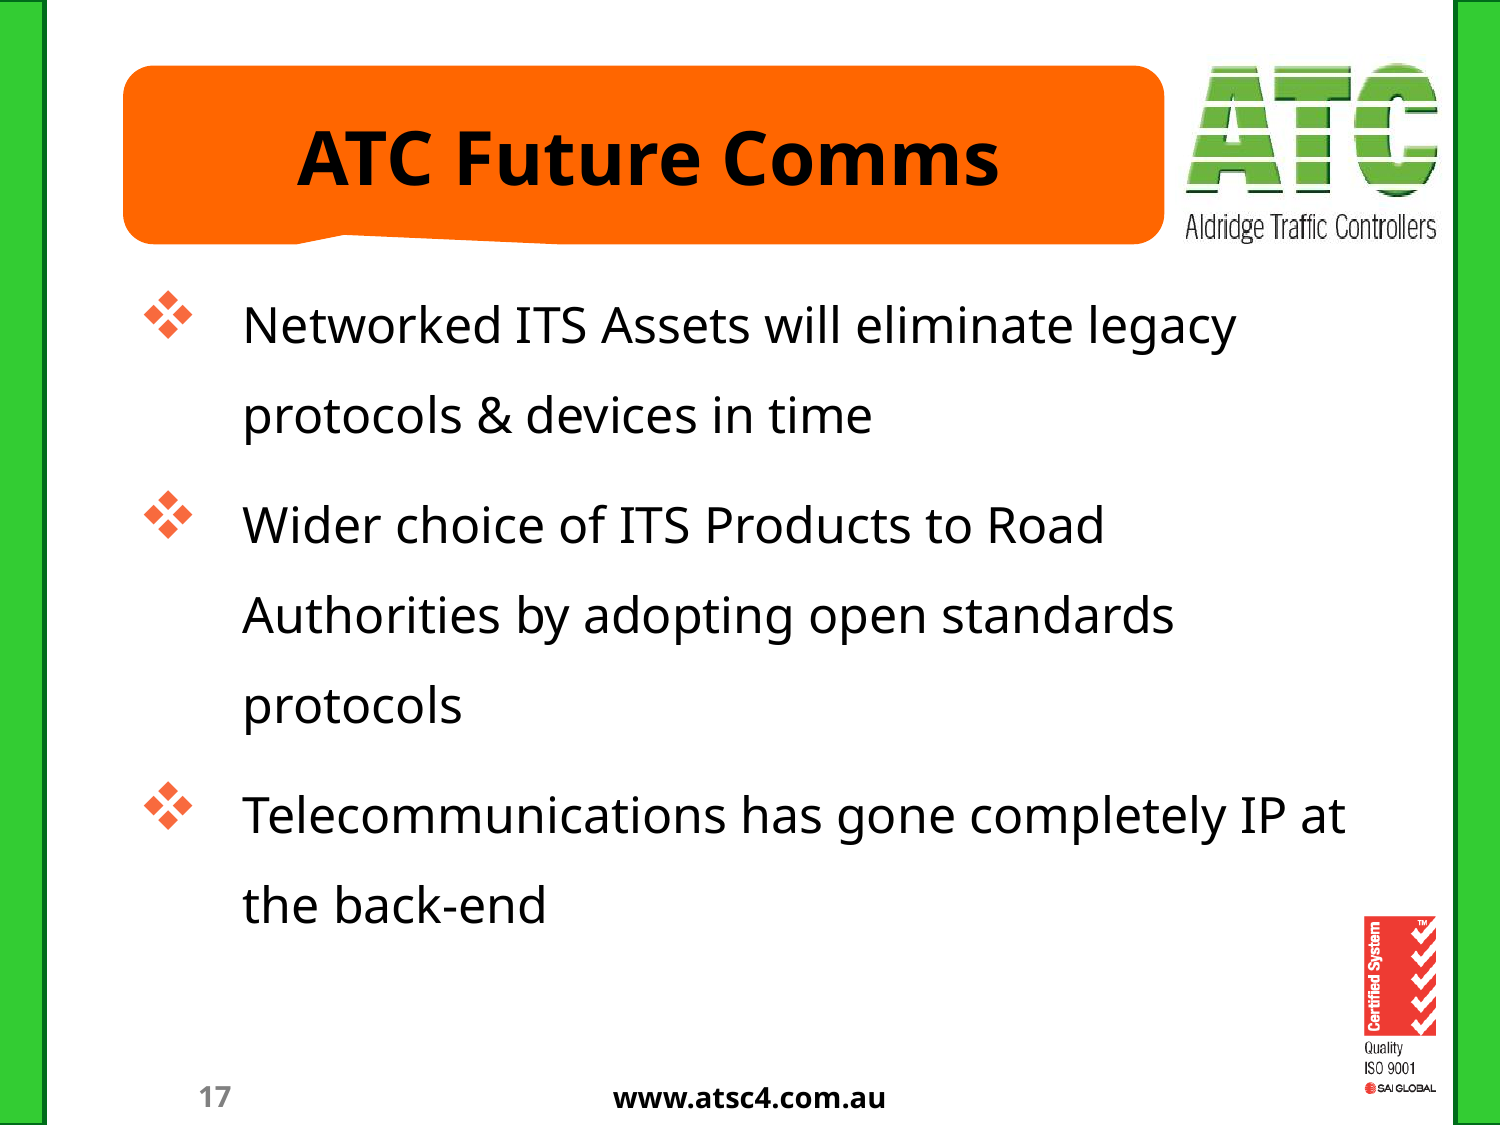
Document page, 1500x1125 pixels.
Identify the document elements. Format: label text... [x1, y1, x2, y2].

picture [1364, 916, 1436, 1094]
list Networked ITS Assets will eliminate legacy protocols & devices in time Wider choice of ITS Products to Road Authorities by adopting open standards protocols Telecommunications has gone completely IP at the back-end [123, 256, 1389, 1048]
footer www.atsc4.com.au [389, 1048, 1111, 1125]
title ATC Future Comms [159, 77, 1141, 232]
picture [1175, 54, 1447, 252]
slide_number 17 [182, 1070, 349, 1107]
